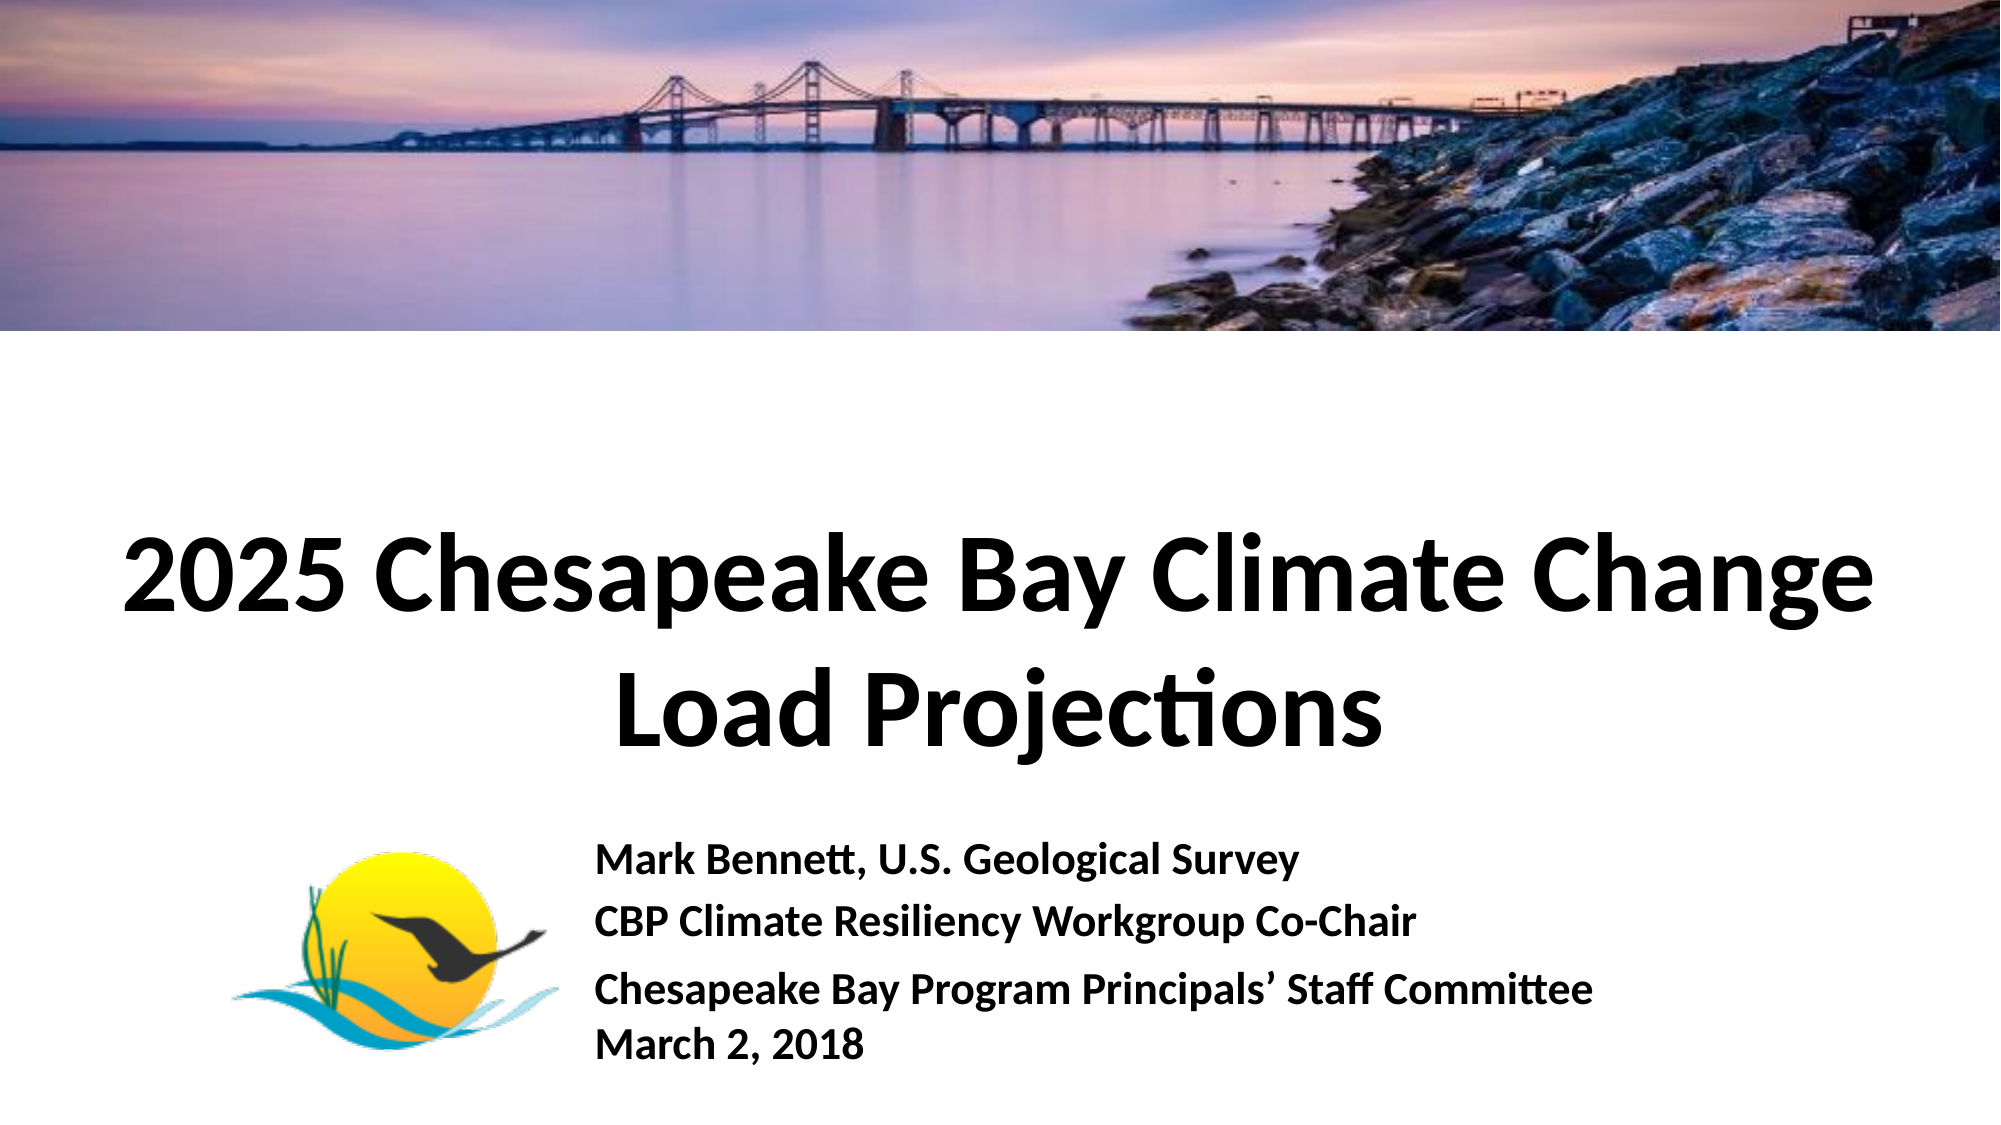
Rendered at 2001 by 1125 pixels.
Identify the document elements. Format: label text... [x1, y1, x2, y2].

subtitle Mark Bennett, U.S. Geological Survey CBP Climate Resiliency Workgroup Co-Chair Chesapeake Bay Program Principals’ Staff Committee March 2, 2018 [579, 827, 1715, 1083]
picture [0, 0, 2000, 331]
picture [231, 851, 559, 1059]
text_box 2025 Chesapeake Bay Climate Change Load Projections [58, 491, 1942, 776]
